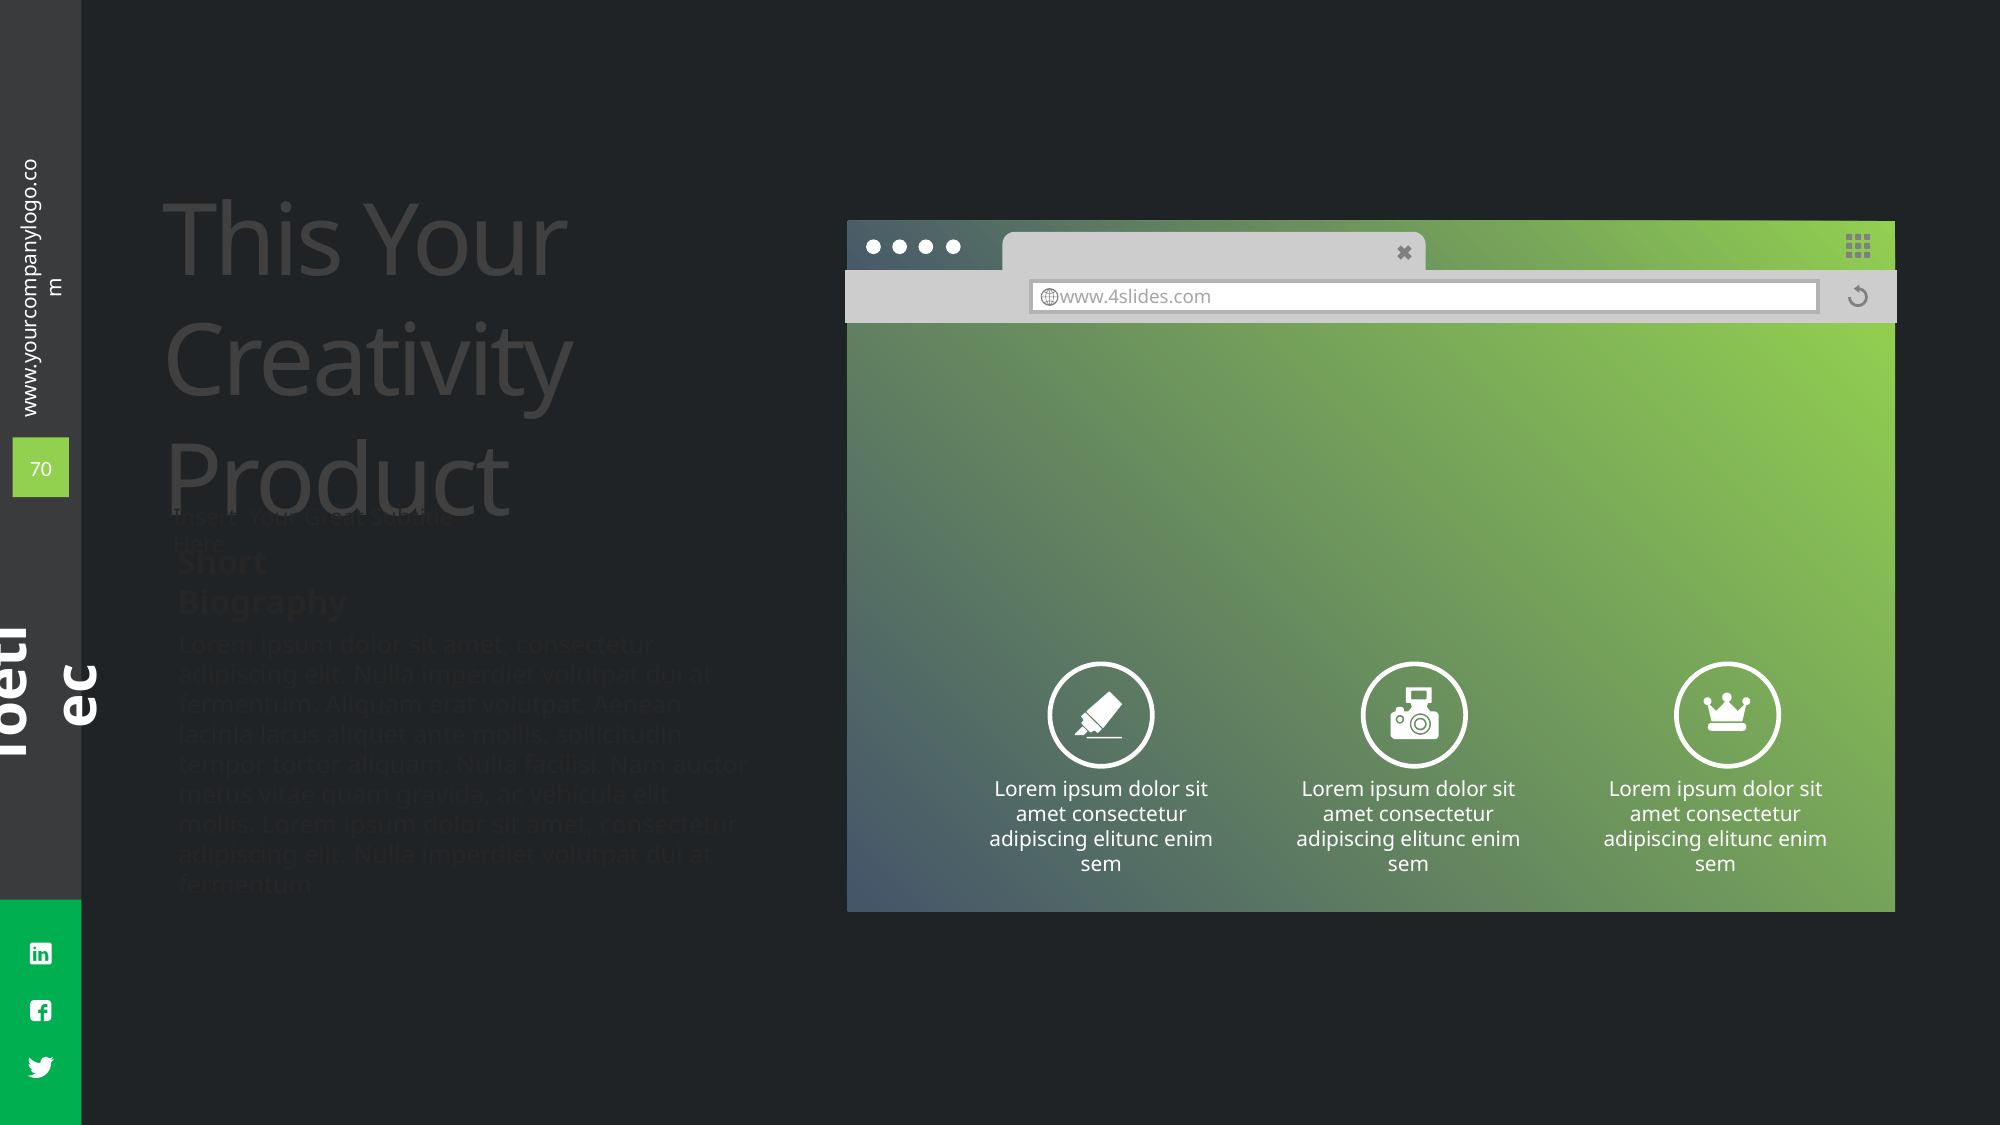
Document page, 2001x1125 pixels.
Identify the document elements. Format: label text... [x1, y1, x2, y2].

picture [81, 0, 2000, 1125]
slide_number 70 [12, 437, 69, 498]
